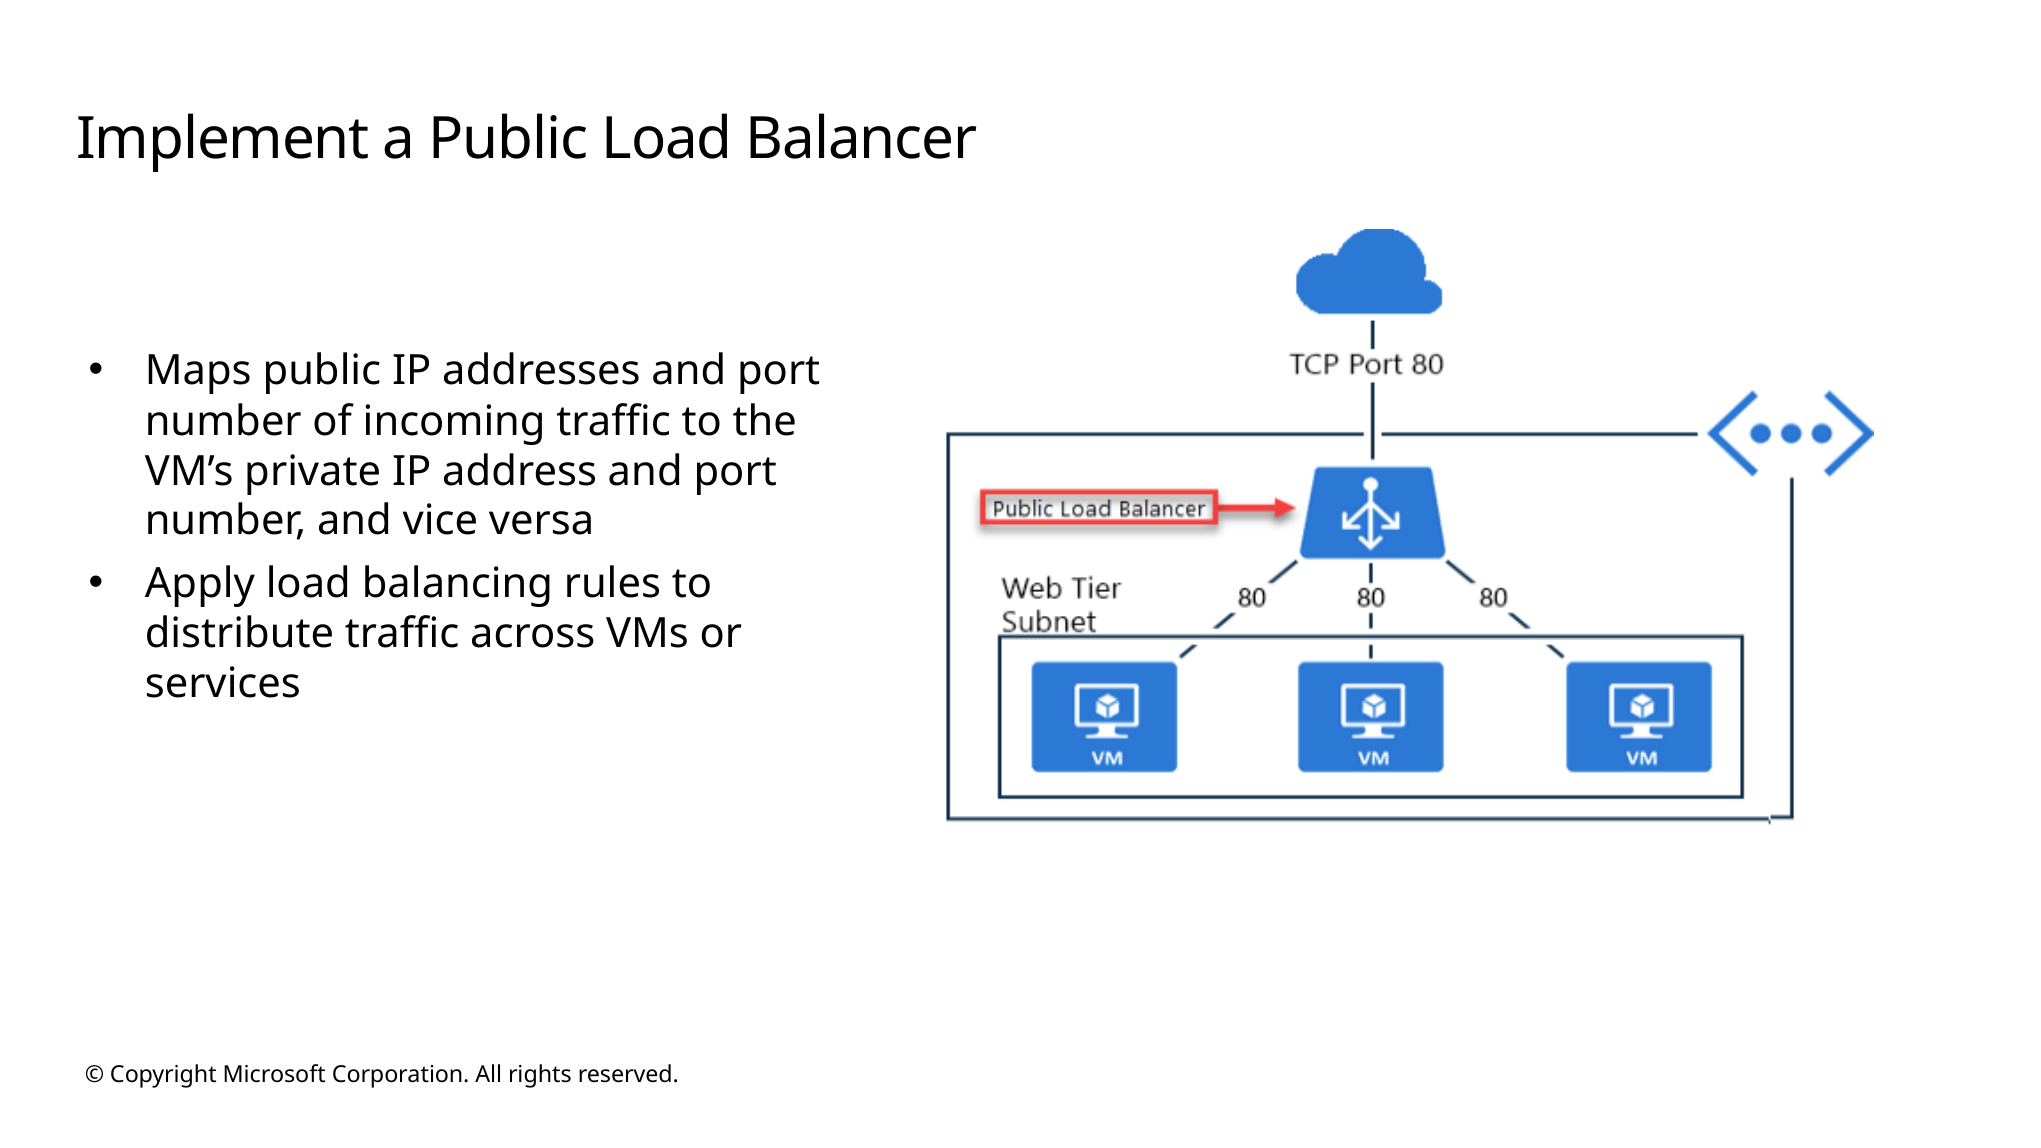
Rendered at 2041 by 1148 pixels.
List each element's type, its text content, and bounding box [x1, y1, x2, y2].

title Implement a Public Load Balancer [76, 93, 1968, 230]
picture [945, 228, 1874, 831]
text_box Maps public IP addresses and port number of incoming traffic to the VM’s private IP address and port number, and vice versa Apply load balancing rules to distribute traffic across VMs or services [66, 334, 852, 778]
